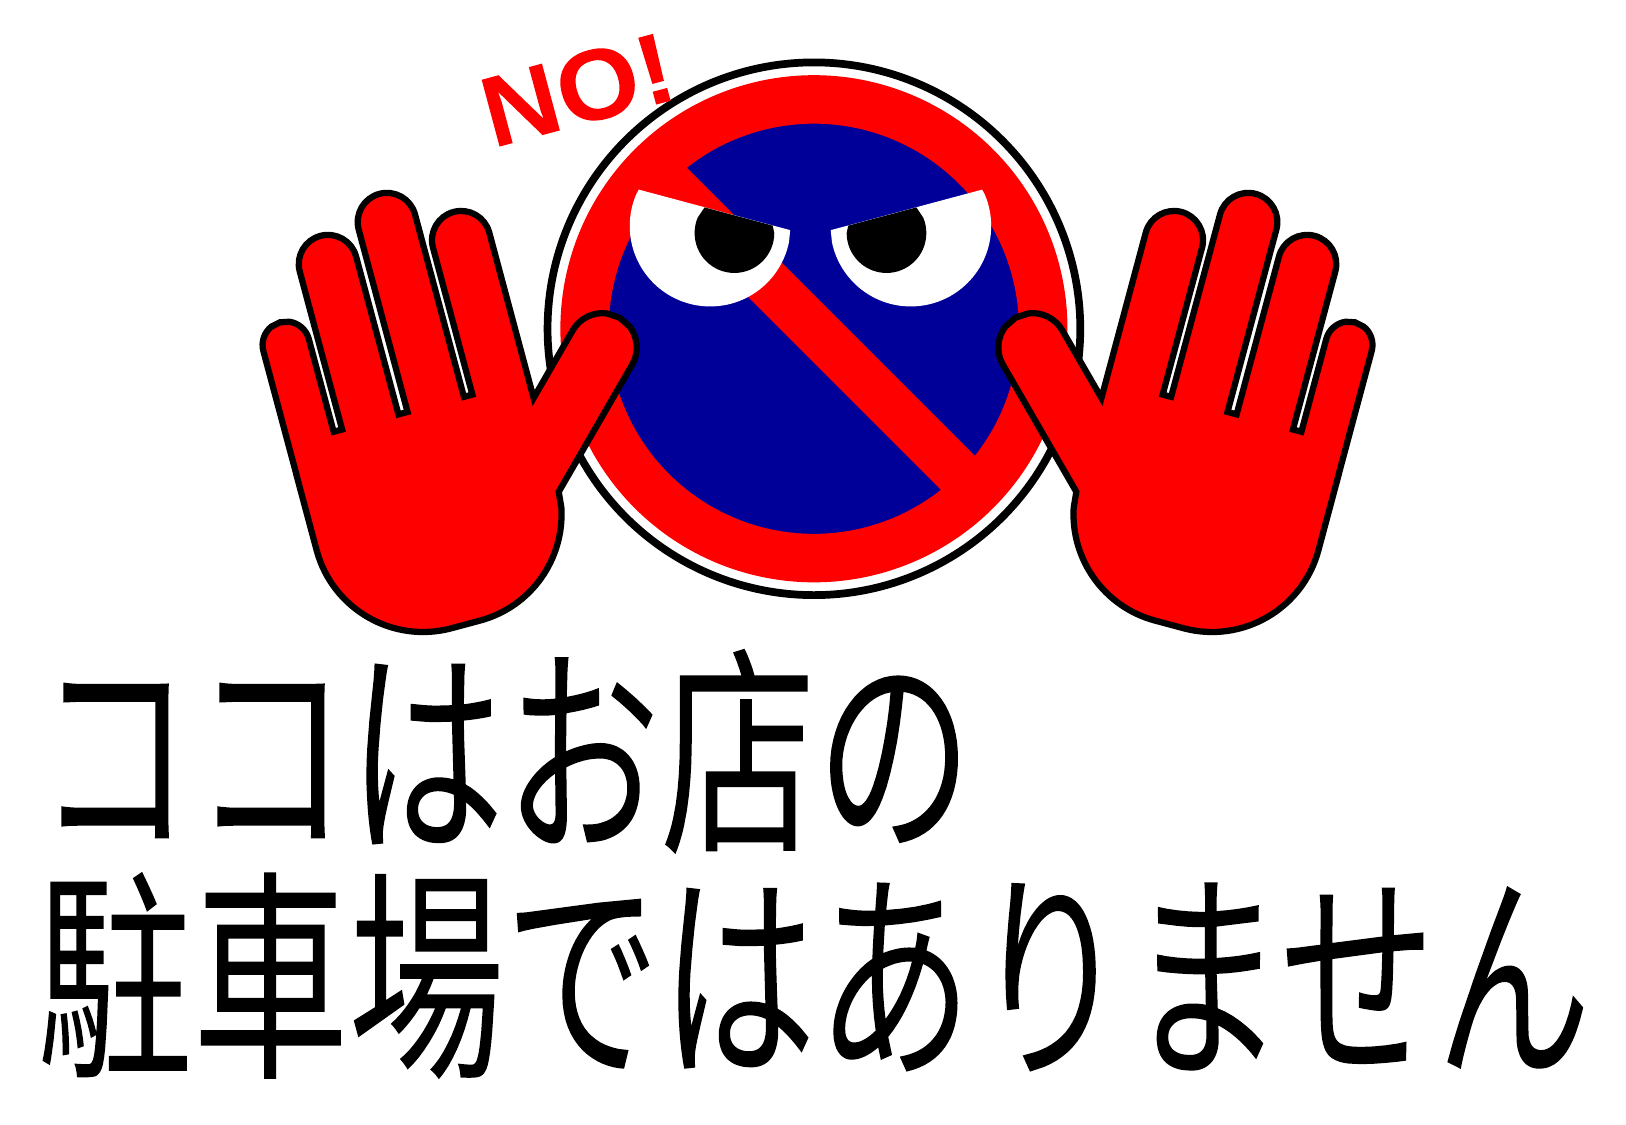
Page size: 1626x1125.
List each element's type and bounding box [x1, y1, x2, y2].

text_box [282, 54, 1353, 618]
